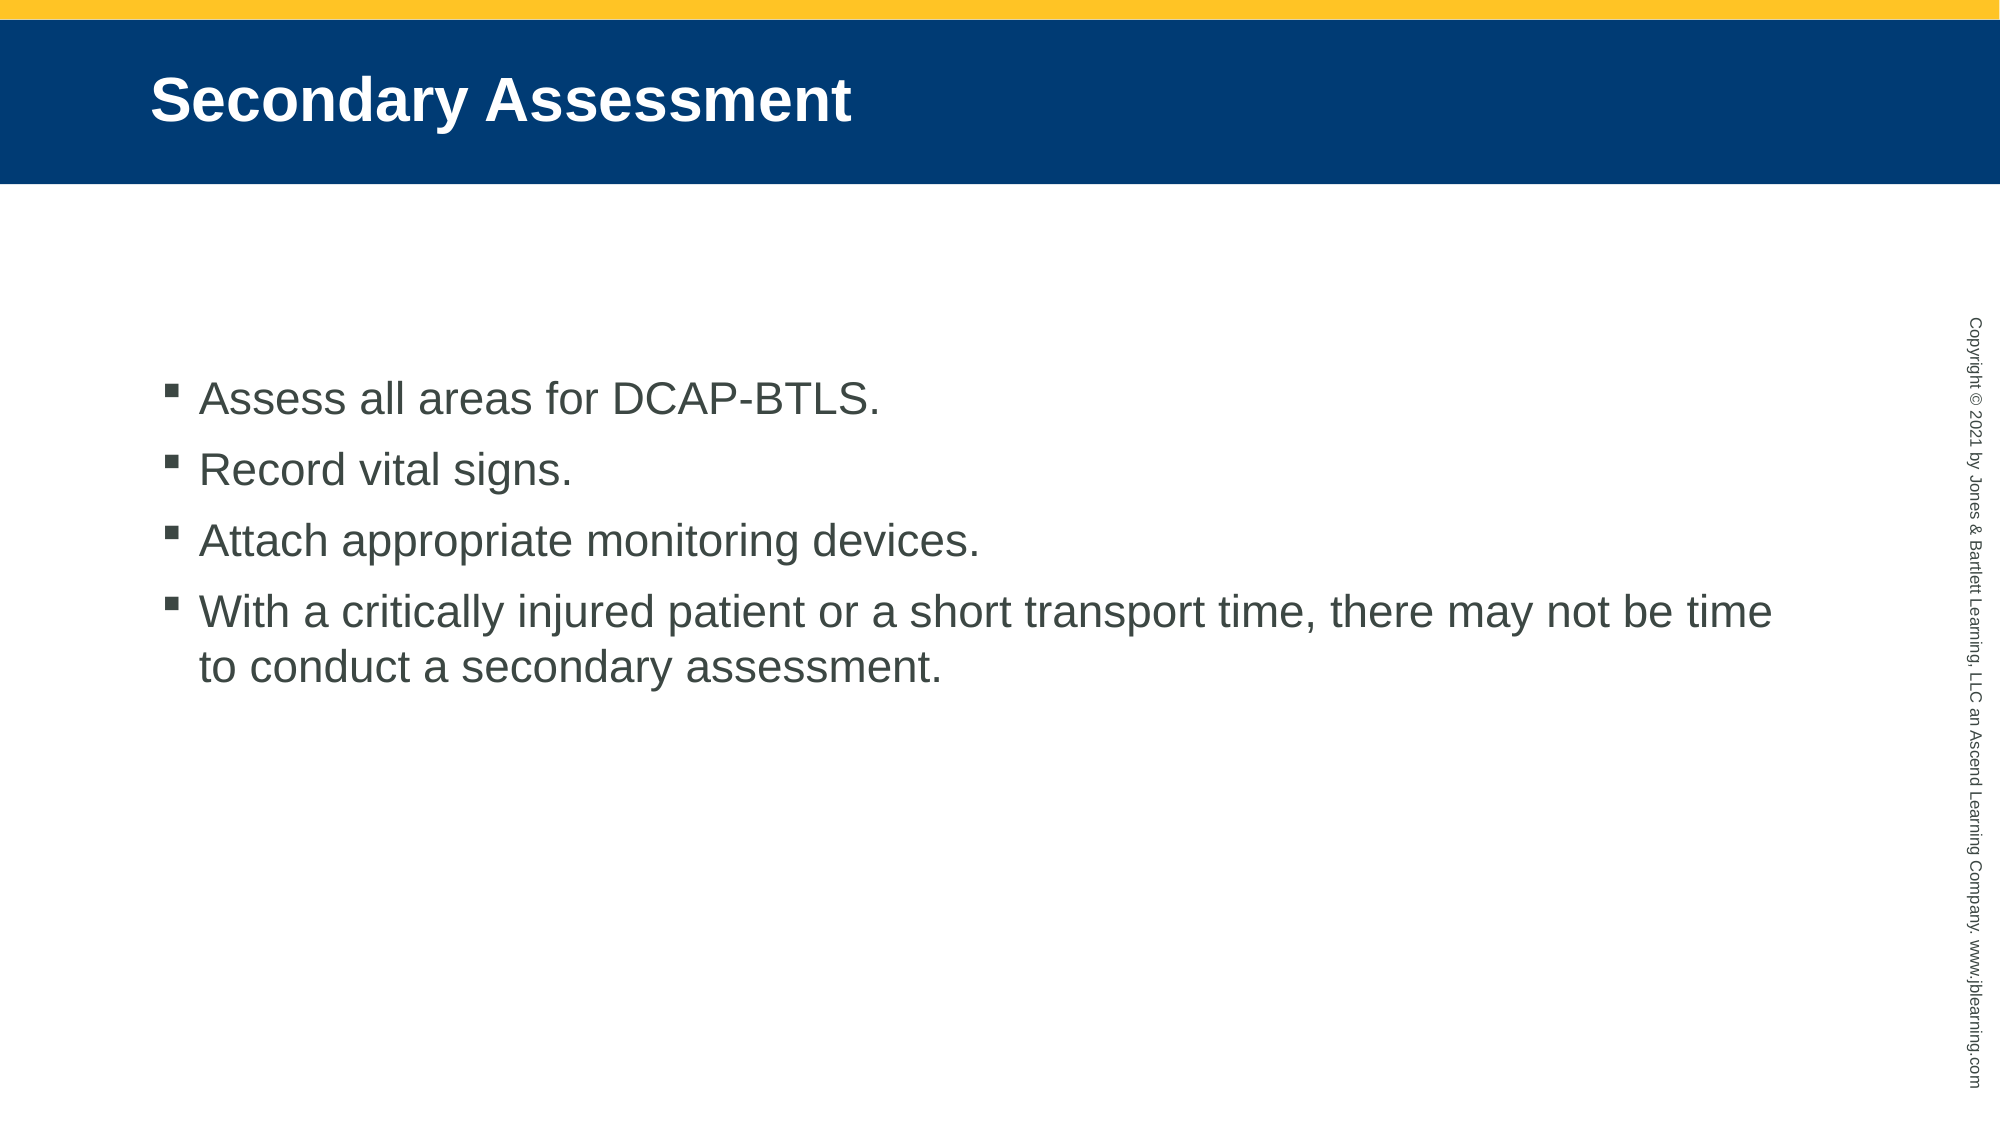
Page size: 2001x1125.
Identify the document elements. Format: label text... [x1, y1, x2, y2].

title Secondary Assessment [0, 19, 2000, 185]
list Assess all areas for DCAP-BTLS. Record vital signs. Attach appropriate monitoring devices. With a critically injured patient or a short transport time, there may not be time to conduct a secondary assessment. [146, 361, 1859, 1016]
